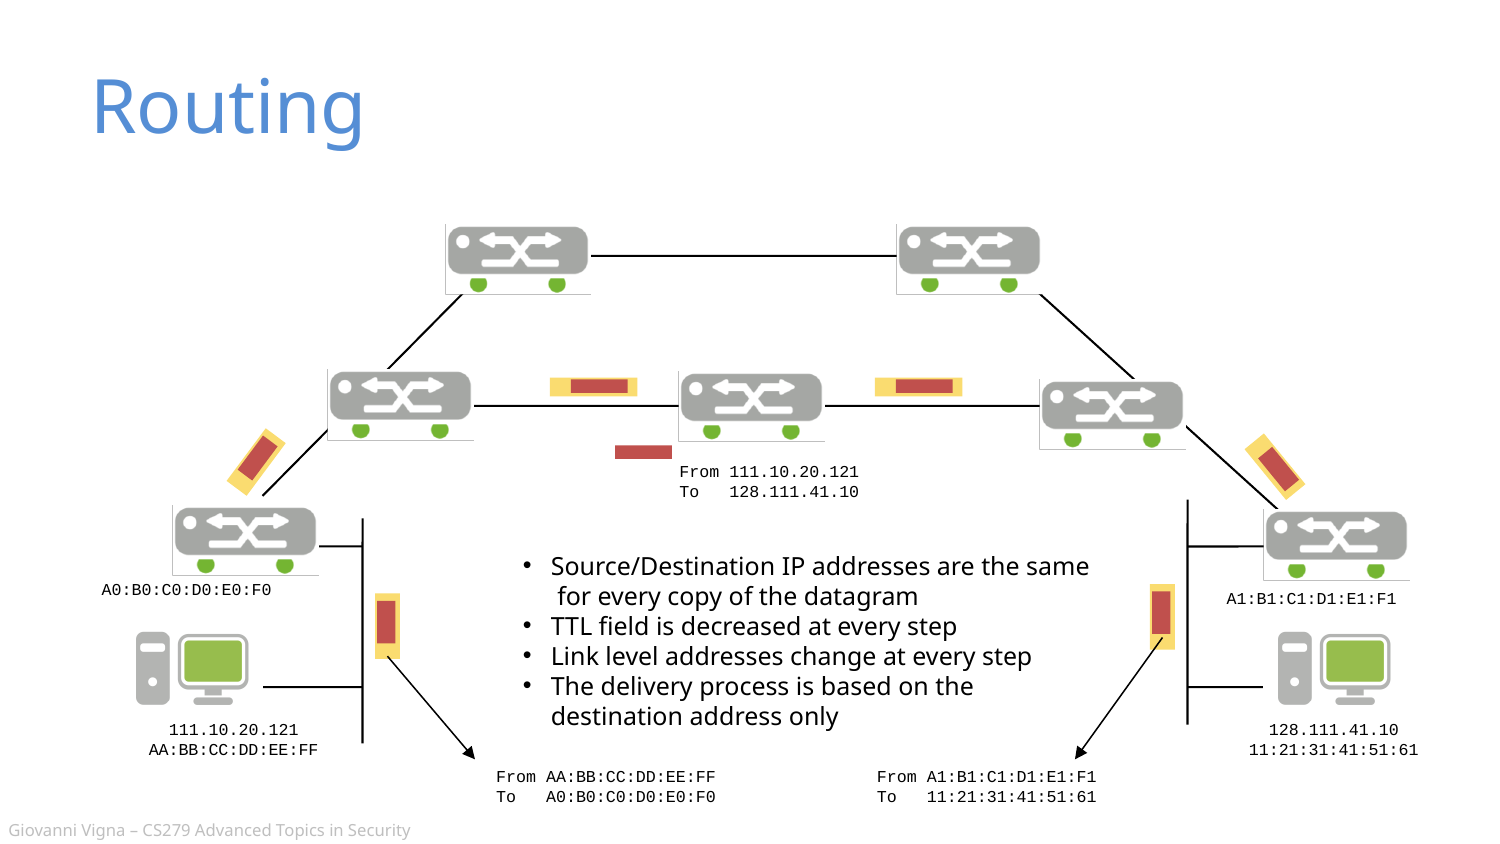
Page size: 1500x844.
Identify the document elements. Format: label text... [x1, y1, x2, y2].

text_box [1149, 584, 1175, 650]
text_box [1074, 637, 1163, 760]
title Routing [75, 33, 1425, 175]
text_box From AA:BB:CC:DD:EE:FF To A0:B0:C0:D0:E0:F0 [482, 759, 730, 813]
text_box [549, 377, 638, 397]
picture [1262, 509, 1410, 582]
text_box [895, 379, 953, 393]
text_box [570, 379, 628, 393]
picture [121, 624, 263, 717]
picture [1263, 624, 1405, 717]
text_box From A1:B1:C1:D1:E1:F1 To 11:21:31:41:51:61 [863, 759, 1111, 813]
text_box A1:B1:C1:D1:E1:F1 [1213, 581, 1411, 615]
text_box [375, 593, 400, 659]
text_box From 111.10.20.121 To 128.111.41.10 [665, 454, 873, 508]
picture [895, 224, 1044, 297]
picture [326, 369, 474, 442]
picture [1037, 378, 1186, 451]
picture [677, 370, 825, 443]
text_box [1152, 591, 1171, 634]
picture [443, 224, 592, 297]
text_box [1258, 446, 1300, 492]
text_box 128.111.41.10 11:21:31:41:51:61 [1235, 712, 1433, 766]
text_box Source/Destination IP addresses are the same for every copy of the datagram TTL field is decreased at every step Link level addresses change at every step The delivery process is based on the destination address only [509, 543, 1105, 737]
text_box [226, 428, 286, 496]
text_box 111.10.20.121 AA:BB:CC:DD:EE:FF [135, 712, 333, 766]
text_box [874, 377, 963, 397]
text_box [615, 445, 672, 459]
text_box A0:B0:C0:D0:E0:F0 [88, 571, 286, 606]
text_box [237, 435, 278, 481]
text_box [387, 656, 475, 760]
text_box [1244, 433, 1306, 500]
picture [170, 505, 319, 578]
text_box [377, 600, 396, 644]
